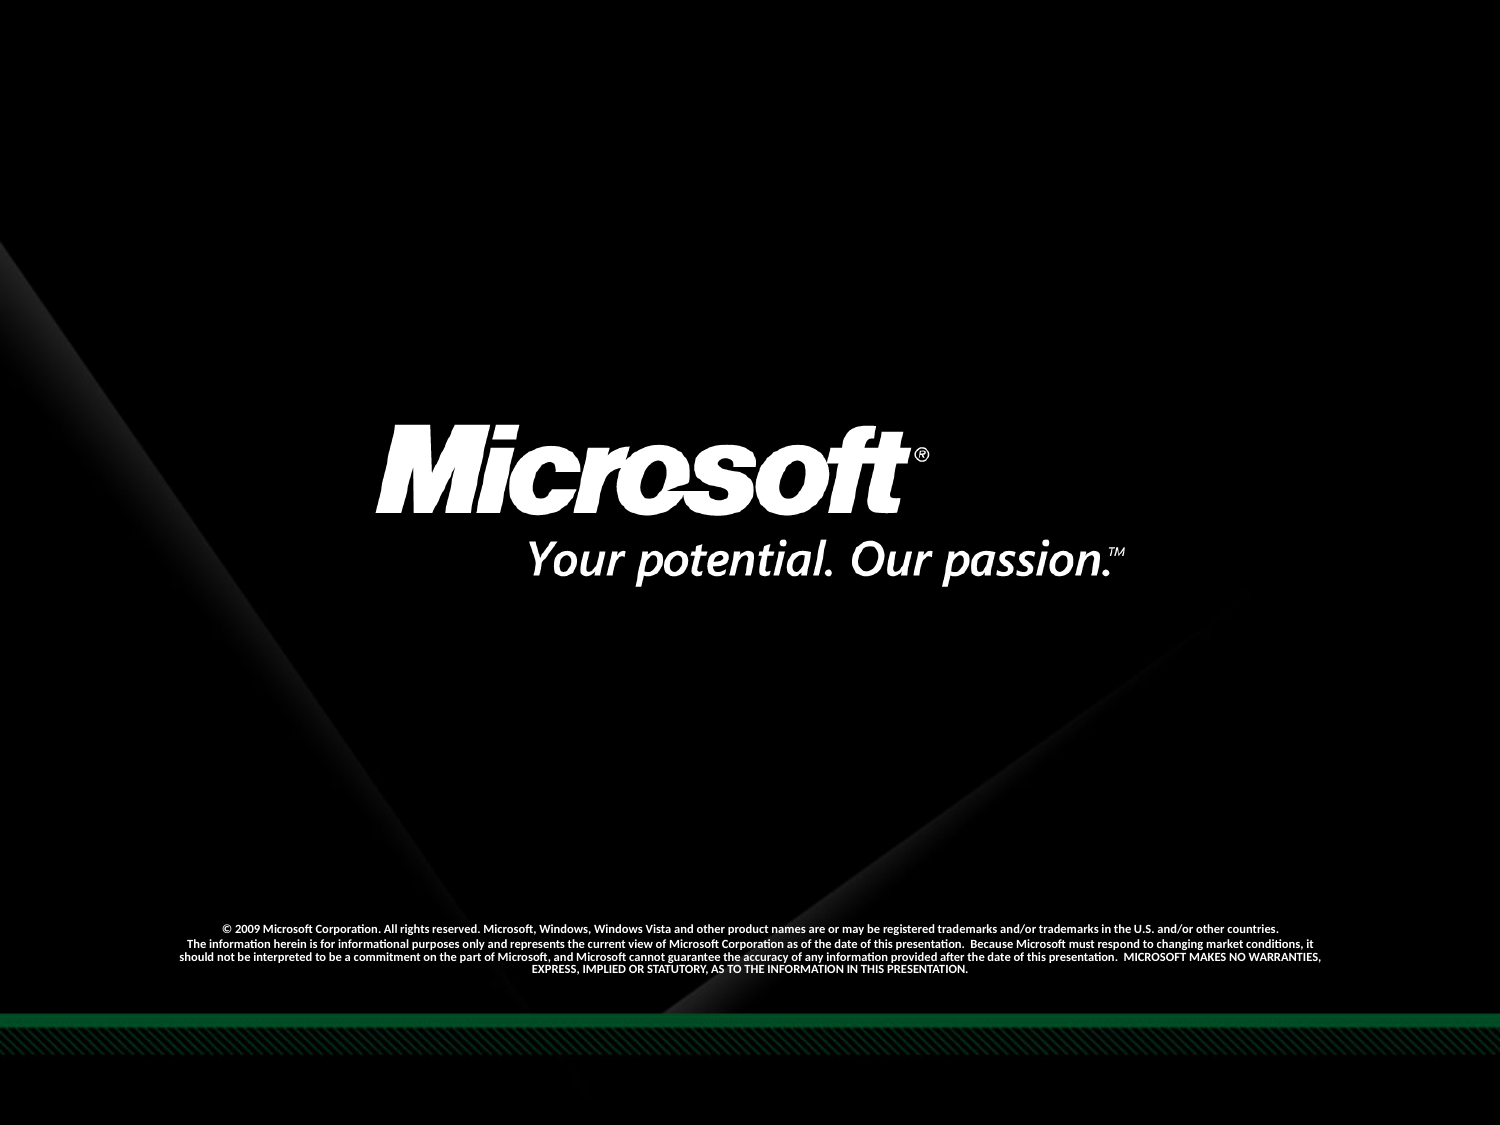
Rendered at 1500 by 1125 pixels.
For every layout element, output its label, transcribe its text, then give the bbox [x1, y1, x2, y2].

picture [0, 0, 1500, 1125]
text_box © 2009 Microsoft Corporation. All rights reserved. Microsoft, Windows, Windows Vista and other product names are or may be registered trademarks and/or trademarks in the U.S. and/or other countries. The information herein is for informational purposes only and represents the current view of Microsoft Corporation as of the date of this presentation. Because Microsoft must respond to changing market conditions, it should not be interpreted to be a commitment on the part of Microsoft, and Microsoft cannot guarantee the accuracy of any information provided after the date of this presentation. MICROSOFT MAKES NO WARRANTIES, EXPRESS, IMPLIED OR STATUTORY, AS TO THE INFORMATION IN THIS PRESENTATION. [158, 915, 1342, 984]
